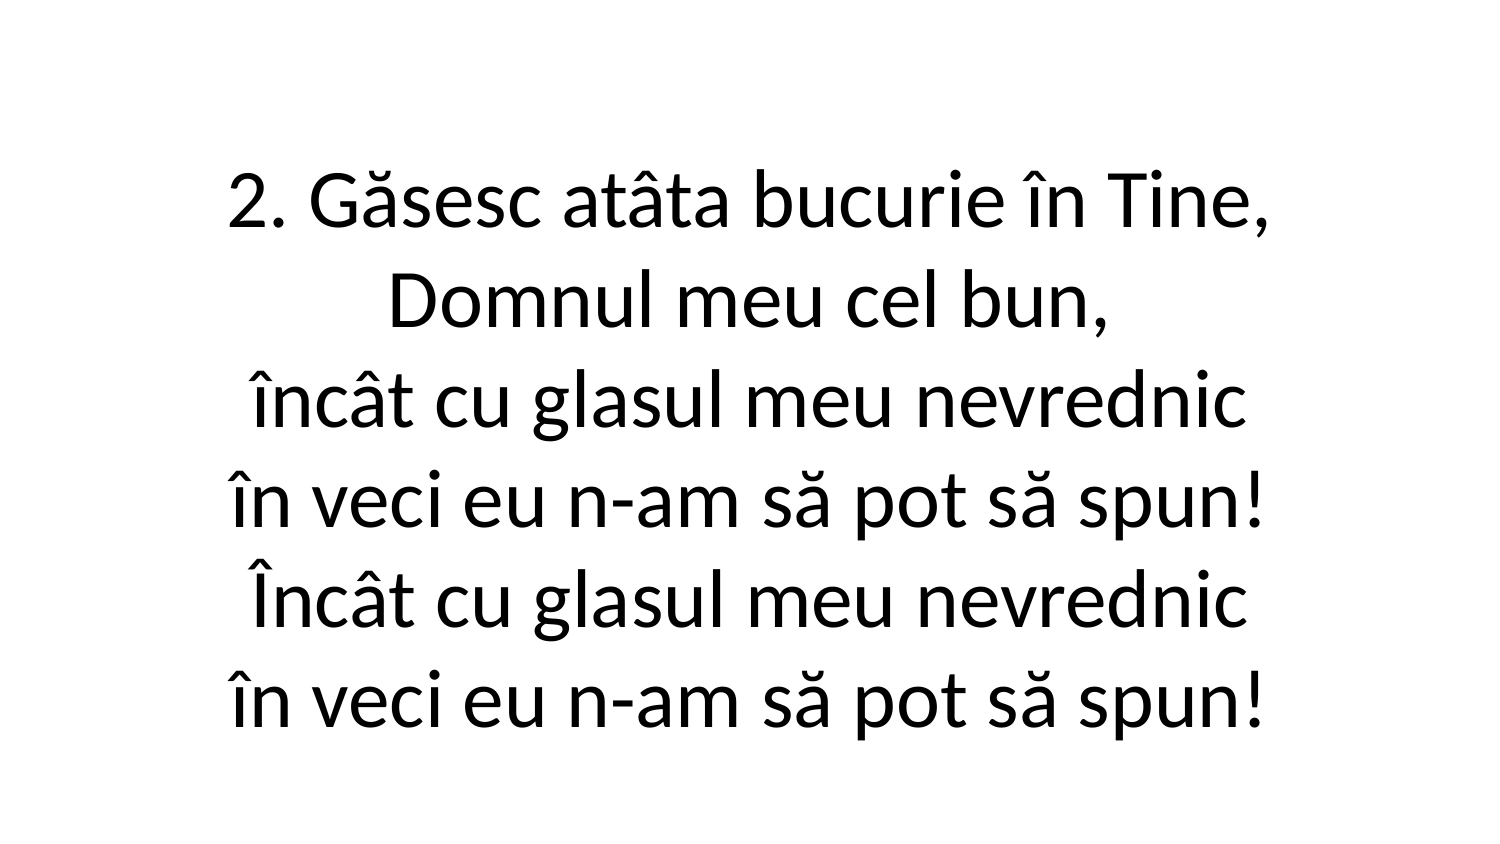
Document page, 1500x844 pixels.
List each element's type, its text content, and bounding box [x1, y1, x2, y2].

text_box 2. Găsesc atâta bucurie în Tine, Domnul meu cel bun, încât cu glasul meu nevrednic în veci eu n-am să pot să spun! Încât cu glasul meu nevrednic în veci eu n-am să pot să spun! [211, 92, 1289, 752]
